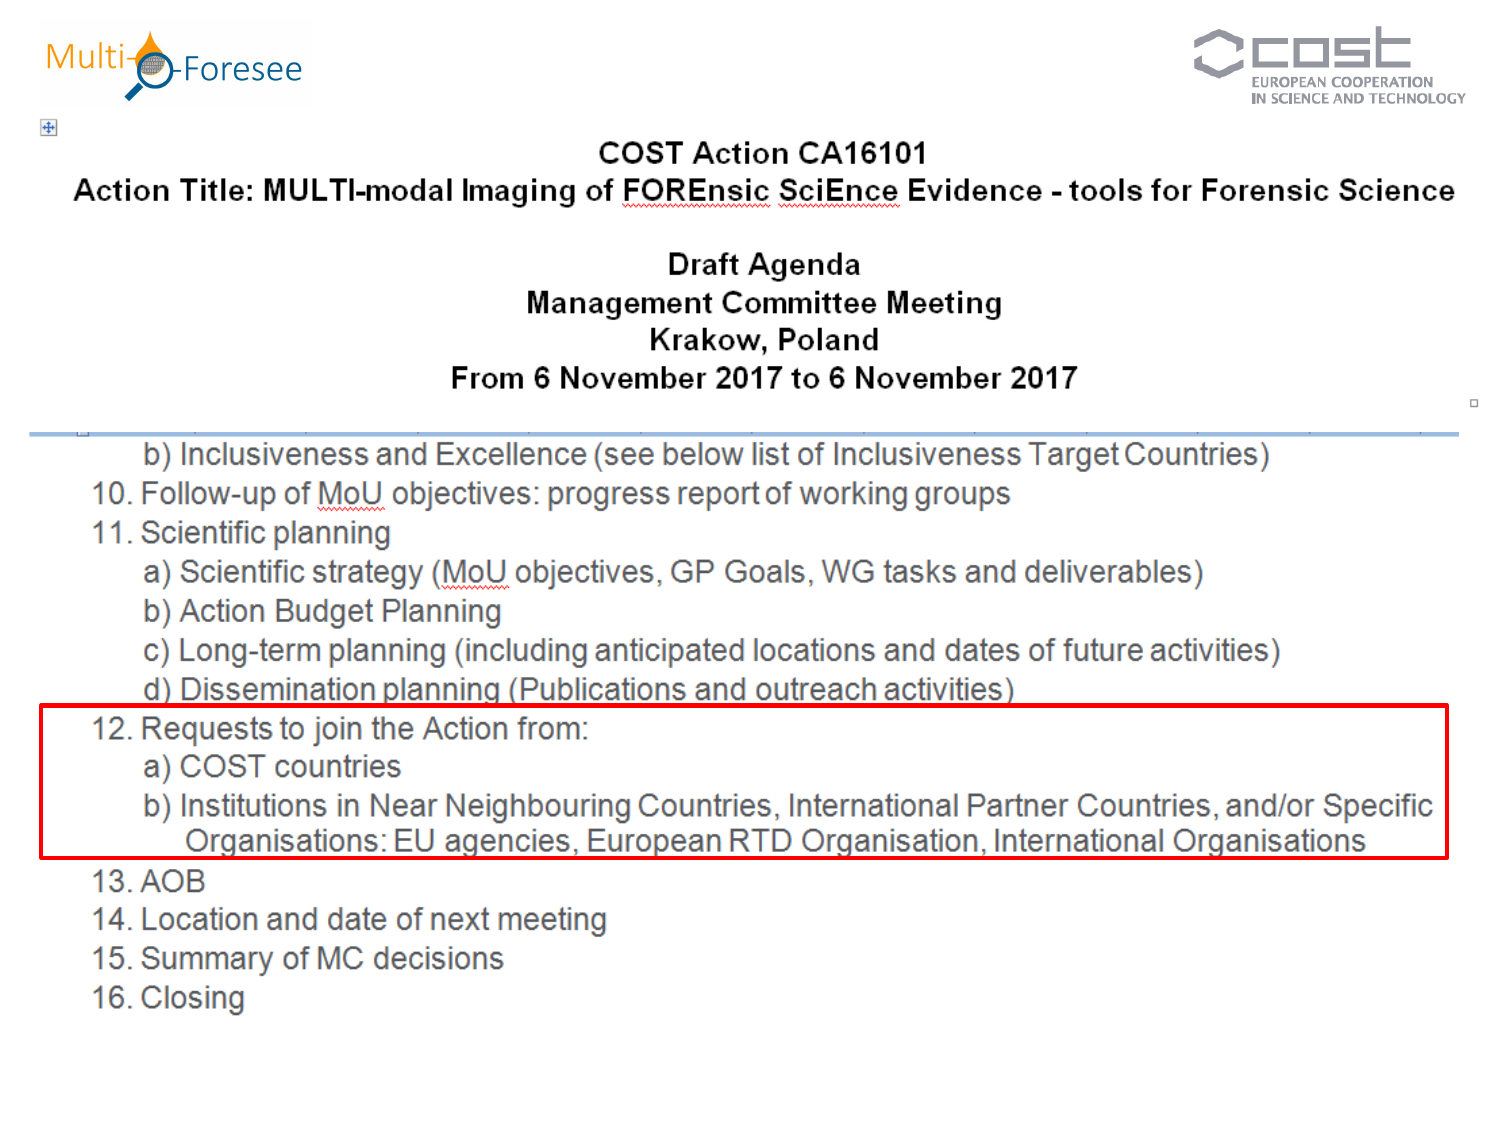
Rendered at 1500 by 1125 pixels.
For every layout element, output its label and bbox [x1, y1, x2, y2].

picture [0, 18, 1500, 421]
picture [29, 432, 1460, 1036]
picture [40, 18, 312, 108]
